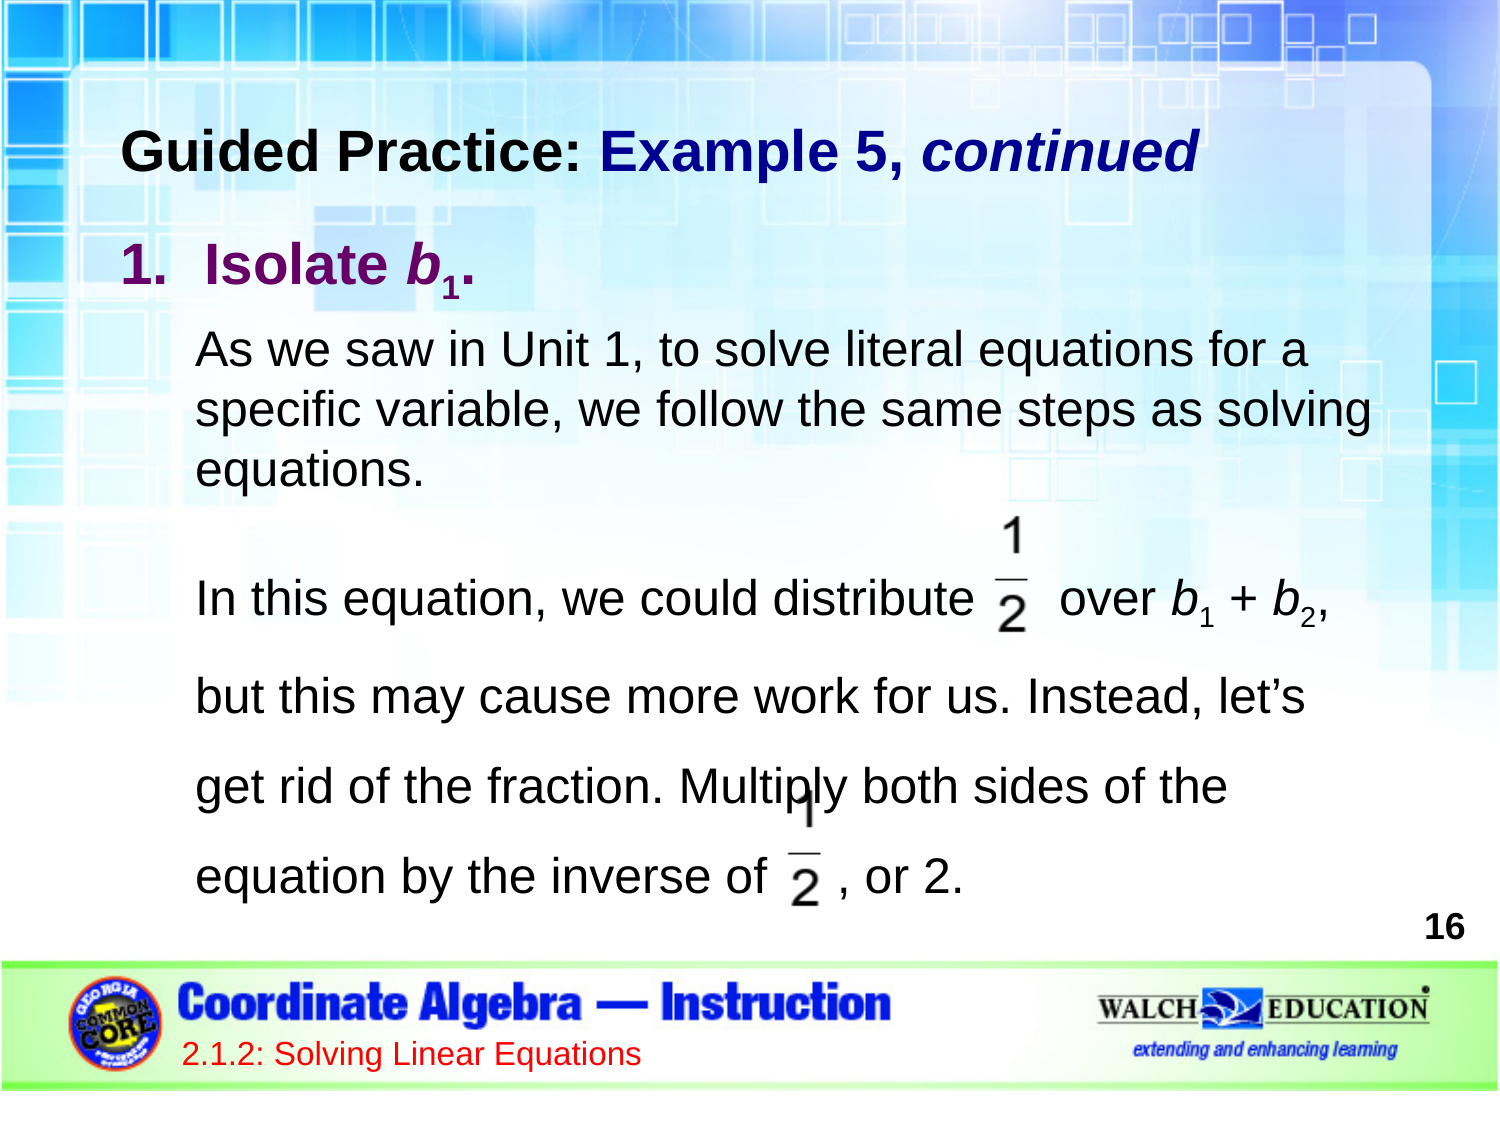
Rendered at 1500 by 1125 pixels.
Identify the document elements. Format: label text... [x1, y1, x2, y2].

picture [1, 0, 1500, 1091]
list 2.1.2: Solving Linear Equations [166, 1024, 1074, 1068]
subtitle Guided Practice: Example 5, continued Isolate b1. As we saw in Unit 1, to solve literal equations for a specific variable, we follow the same steps as solving equations. In this equation, we could distribute over b1 + b2, but this may cause more work for us. Instead, let’s get rid of the fraction. Multiply both sides of the equation by the inverse of , or 2. [105, 105, 1394, 925]
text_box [992, 502, 1031, 634]
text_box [784, 776, 823, 908]
slide_number 16 [1361, 901, 1481, 949]
